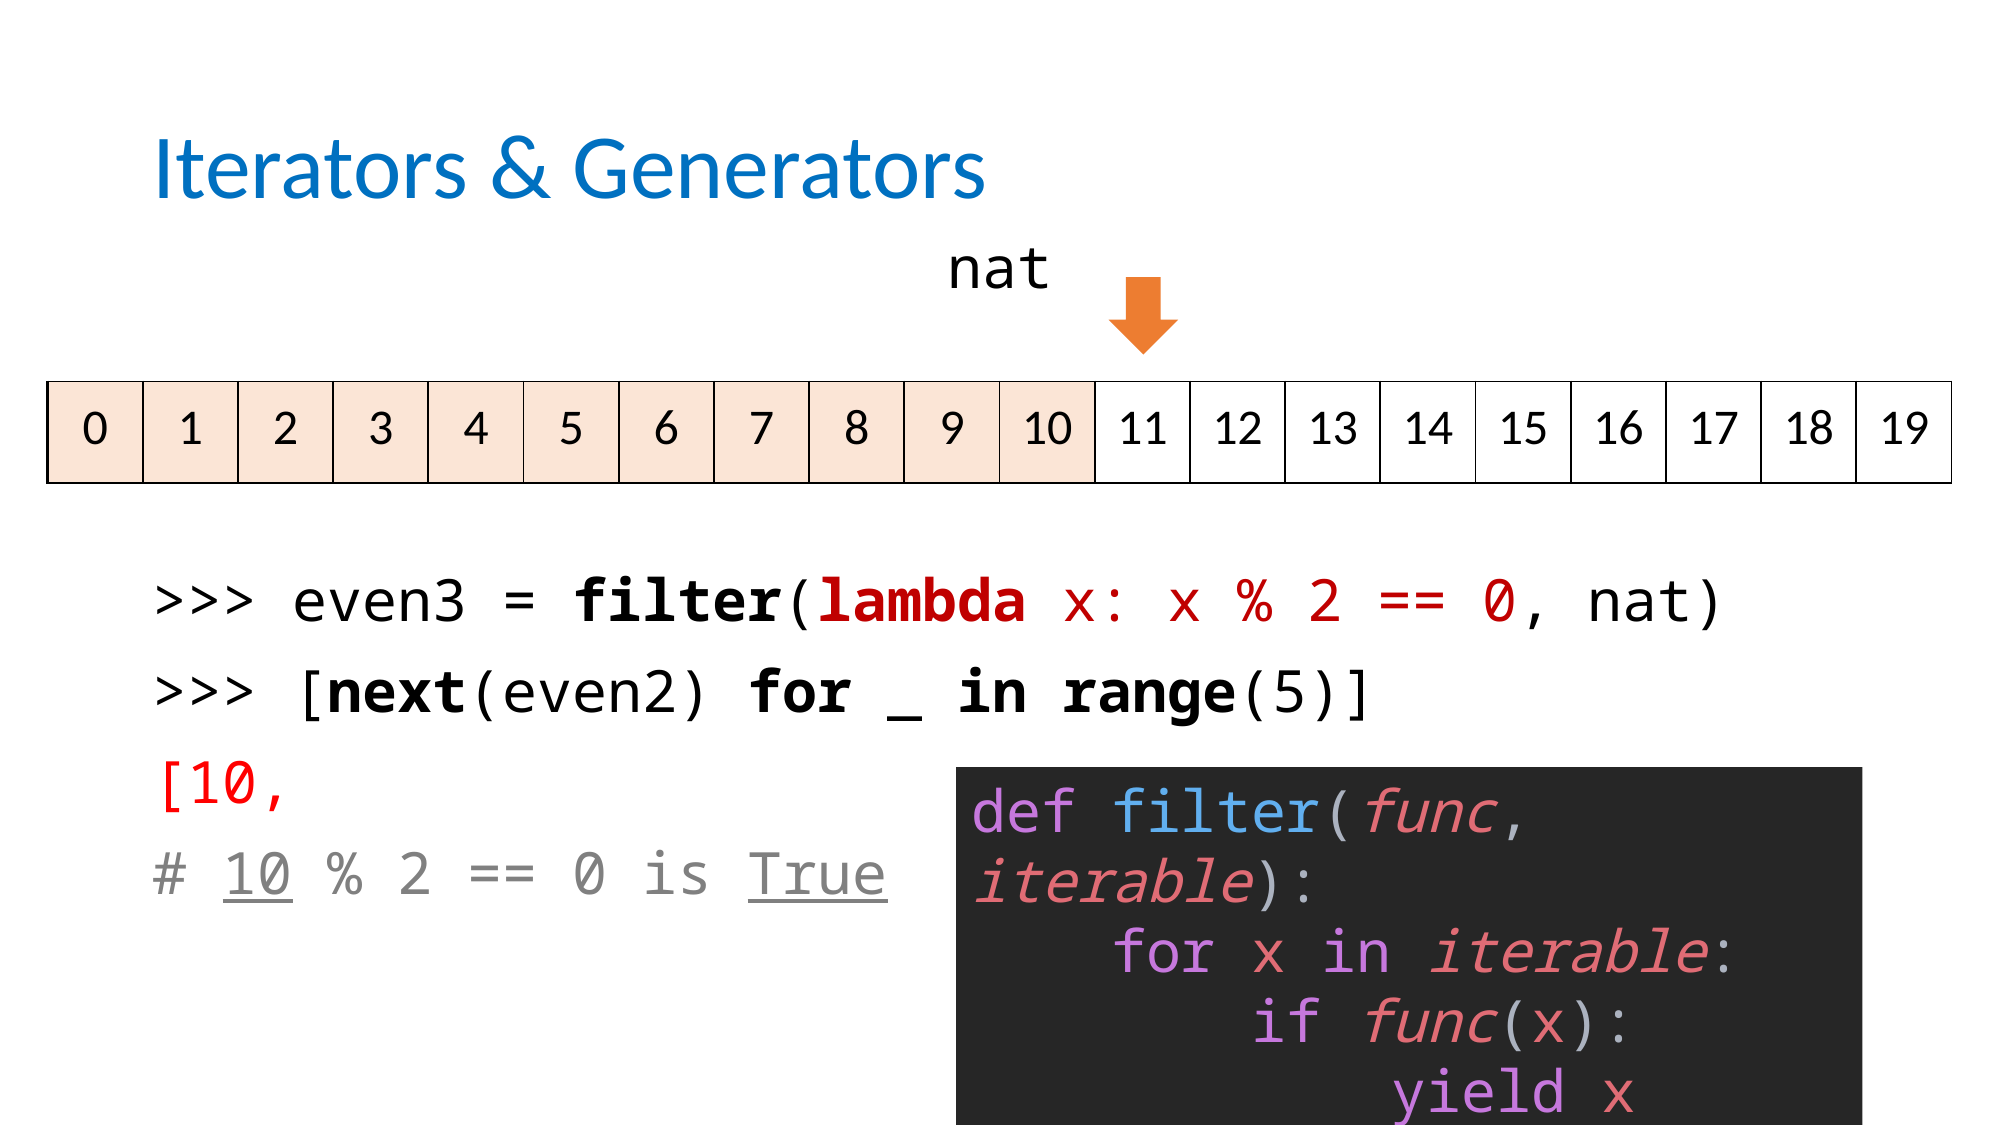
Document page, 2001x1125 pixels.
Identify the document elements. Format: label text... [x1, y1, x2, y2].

table_header 0 [49, 382, 142, 482]
table_header 13 [1286, 382, 1379, 482]
table_header 6 [620, 382, 713, 482]
table_header 18 [1762, 382, 1855, 482]
table_header 7 [715, 382, 808, 482]
table_header 11 [1096, 382, 1189, 482]
table_header 4 [429, 382, 523, 482]
table_header 10 [1000, 382, 1094, 482]
table_header 15 [1476, 382, 1570, 482]
table_header 17 [1667, 382, 1760, 482]
text_box def filter(func, iterable): for x in iterable: if func(x): yield x [956, 767, 1863, 1125]
table_header 12 [1191, 382, 1284, 482]
table_header 9 [905, 382, 999, 482]
text_box >>> even3 = filter(lambda x: x % 2 == 0, nat) >>> [next(even2) for _ in range(5)] [10, # 10 % 2 == 0 is True [137, 555, 1863, 1066]
text_box [1108, 277, 1179, 355]
text_box nat [932, 222, 1068, 308]
table_header 5 [524, 382, 618, 482]
table_header 8 [810, 382, 903, 482]
table_header 3 [334, 382, 427, 482]
title Iterators & Generators [137, 59, 1863, 278]
table_header 2 [239, 382, 332, 482]
table_header 1 [144, 382, 237, 482]
table_header 19 [1857, 382, 1951, 482]
table_header 16 [1572, 382, 1665, 482]
table_header 14 [1381, 382, 1475, 482]
